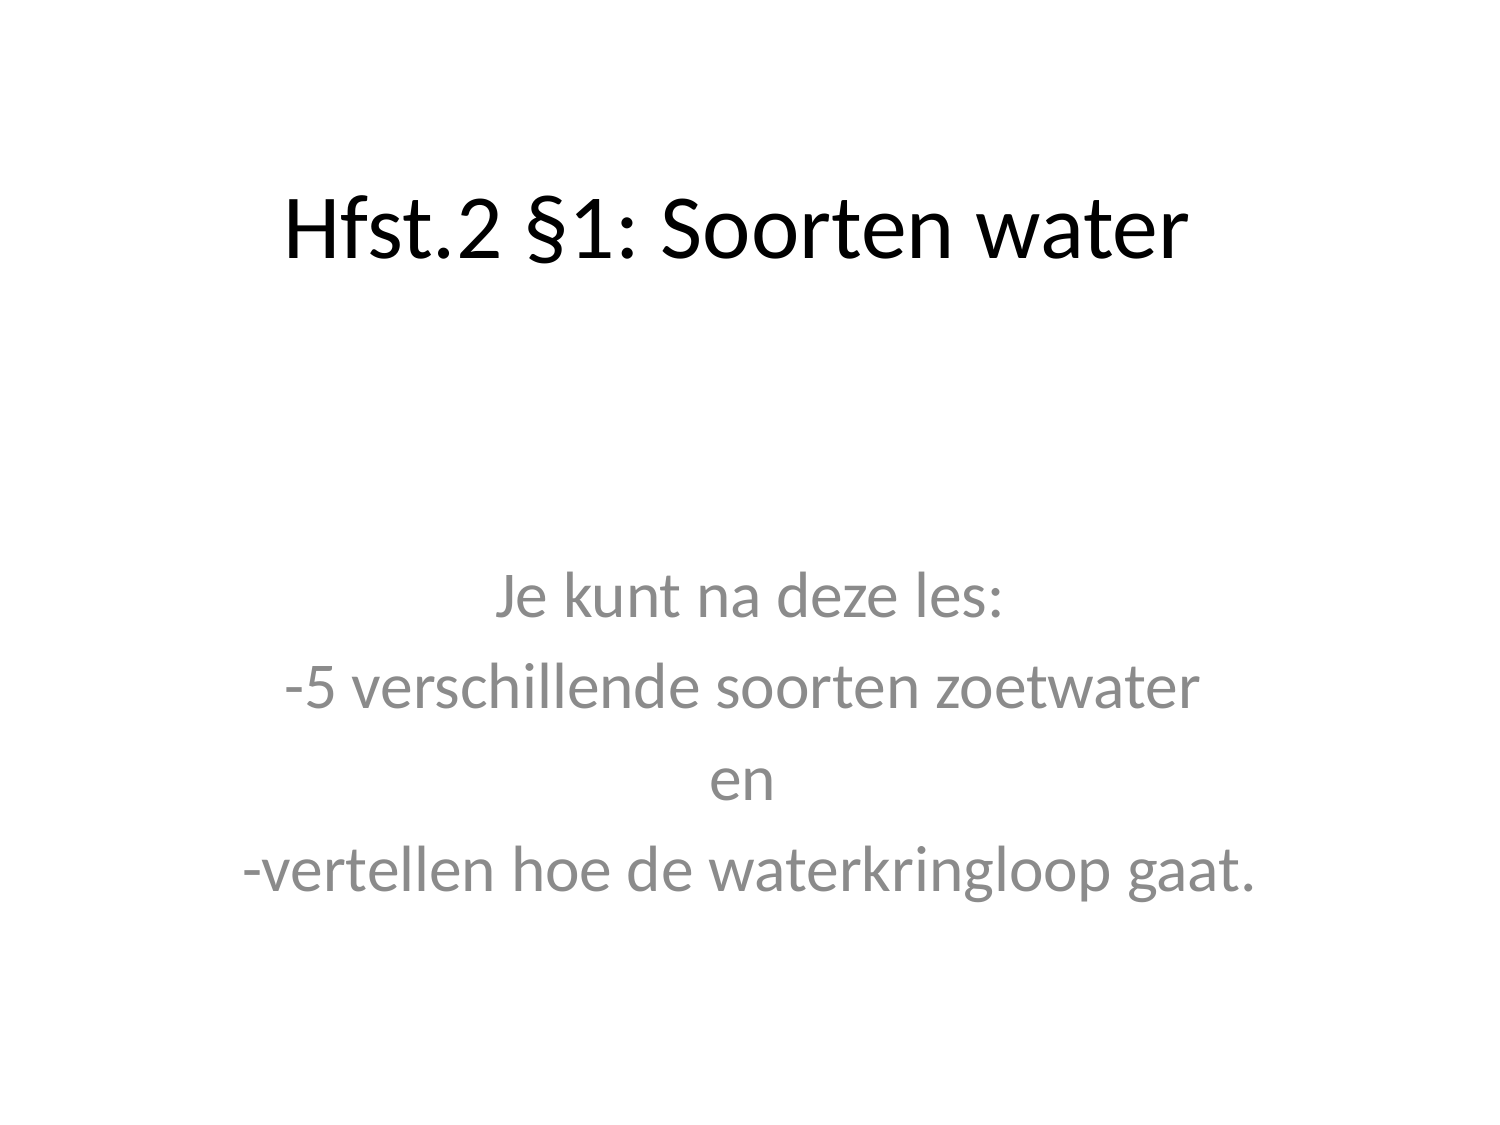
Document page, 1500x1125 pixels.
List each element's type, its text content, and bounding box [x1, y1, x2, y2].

subtitle Je kunt na deze les: -5 verschillende soorten zoetwater en -vertellen hoe de waterkringloop gaat. [224, 361, 1276, 926]
title Hfst.2 §1: Soorten water [100, 101, 1376, 344]
